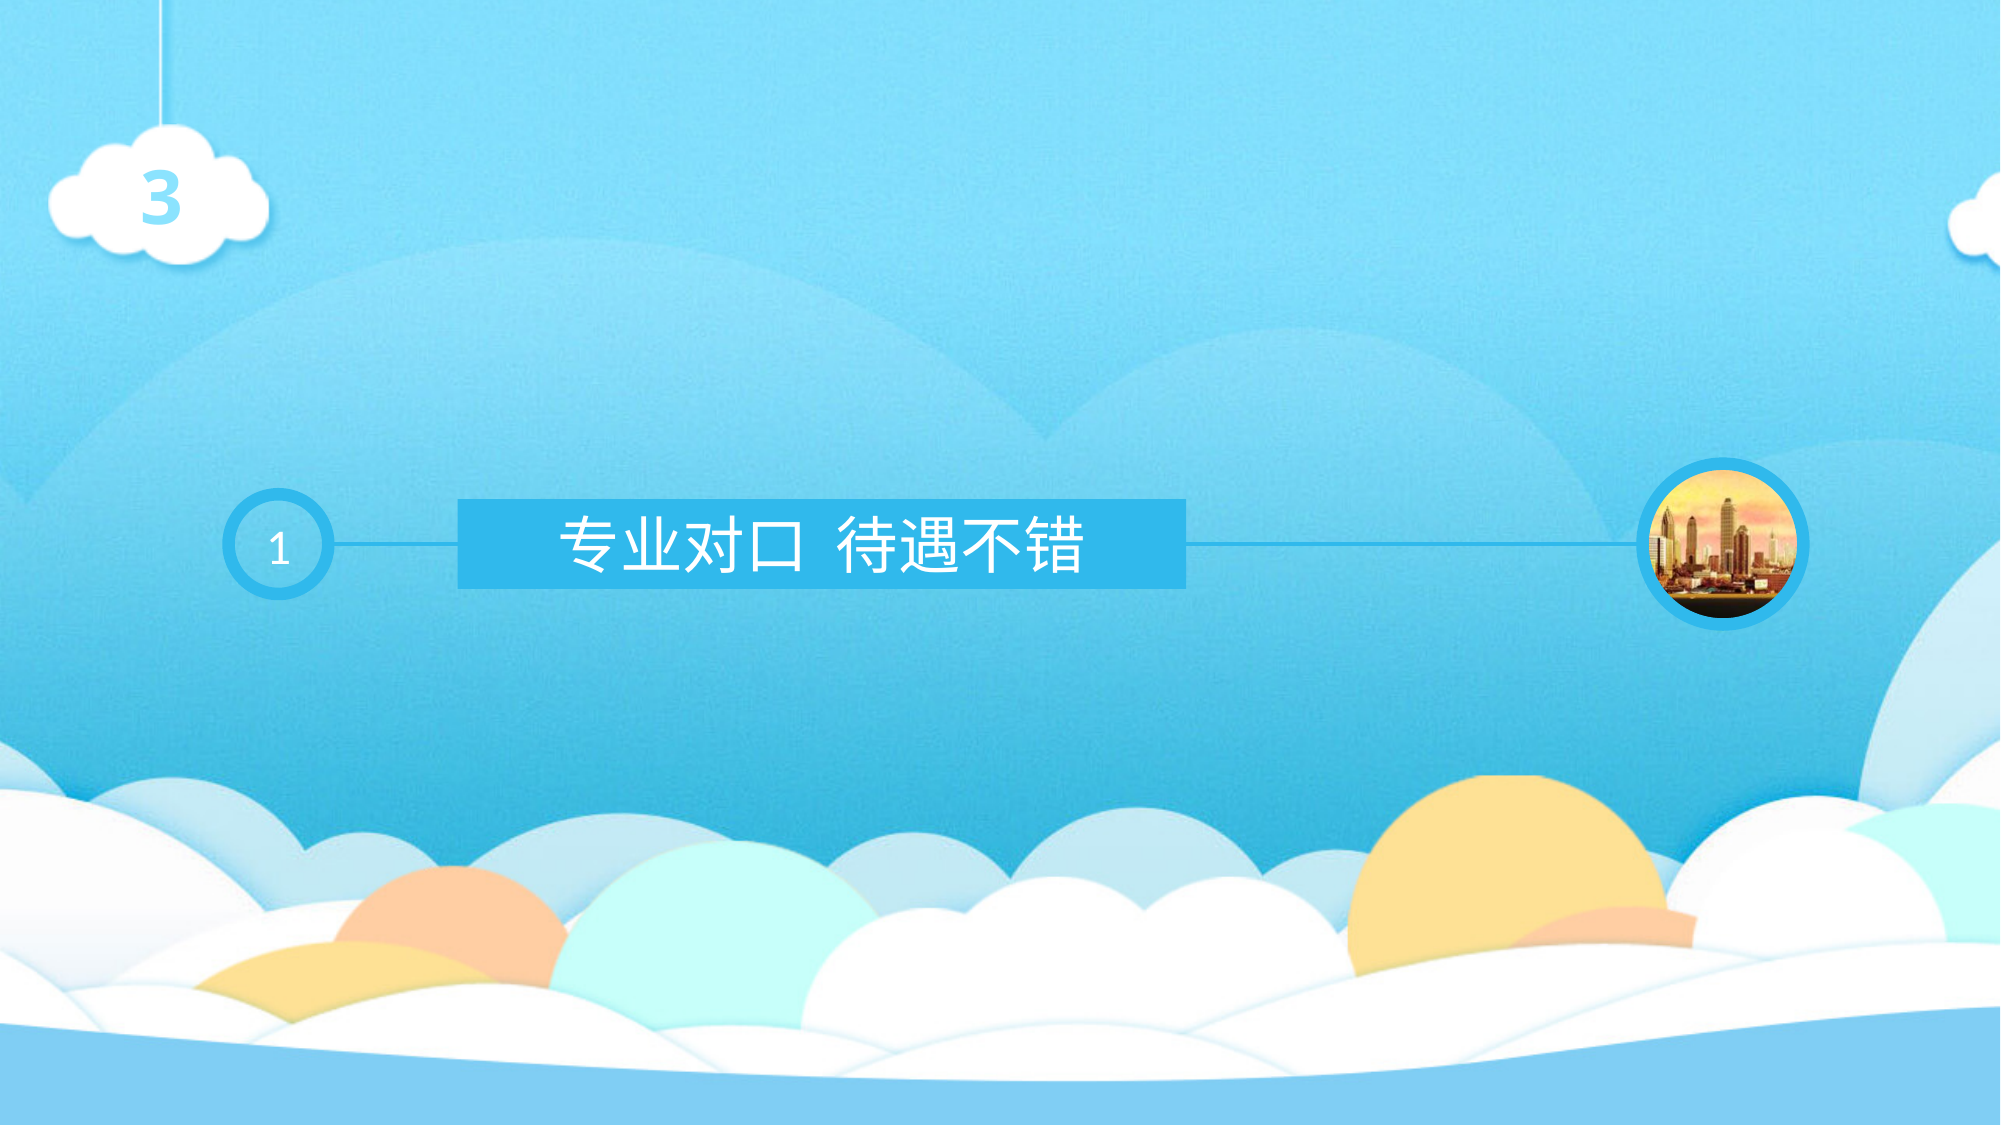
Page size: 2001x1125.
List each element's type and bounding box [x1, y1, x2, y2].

text_box [228, 463, 1804, 625]
picture [0, 0, 2001, 1125]
